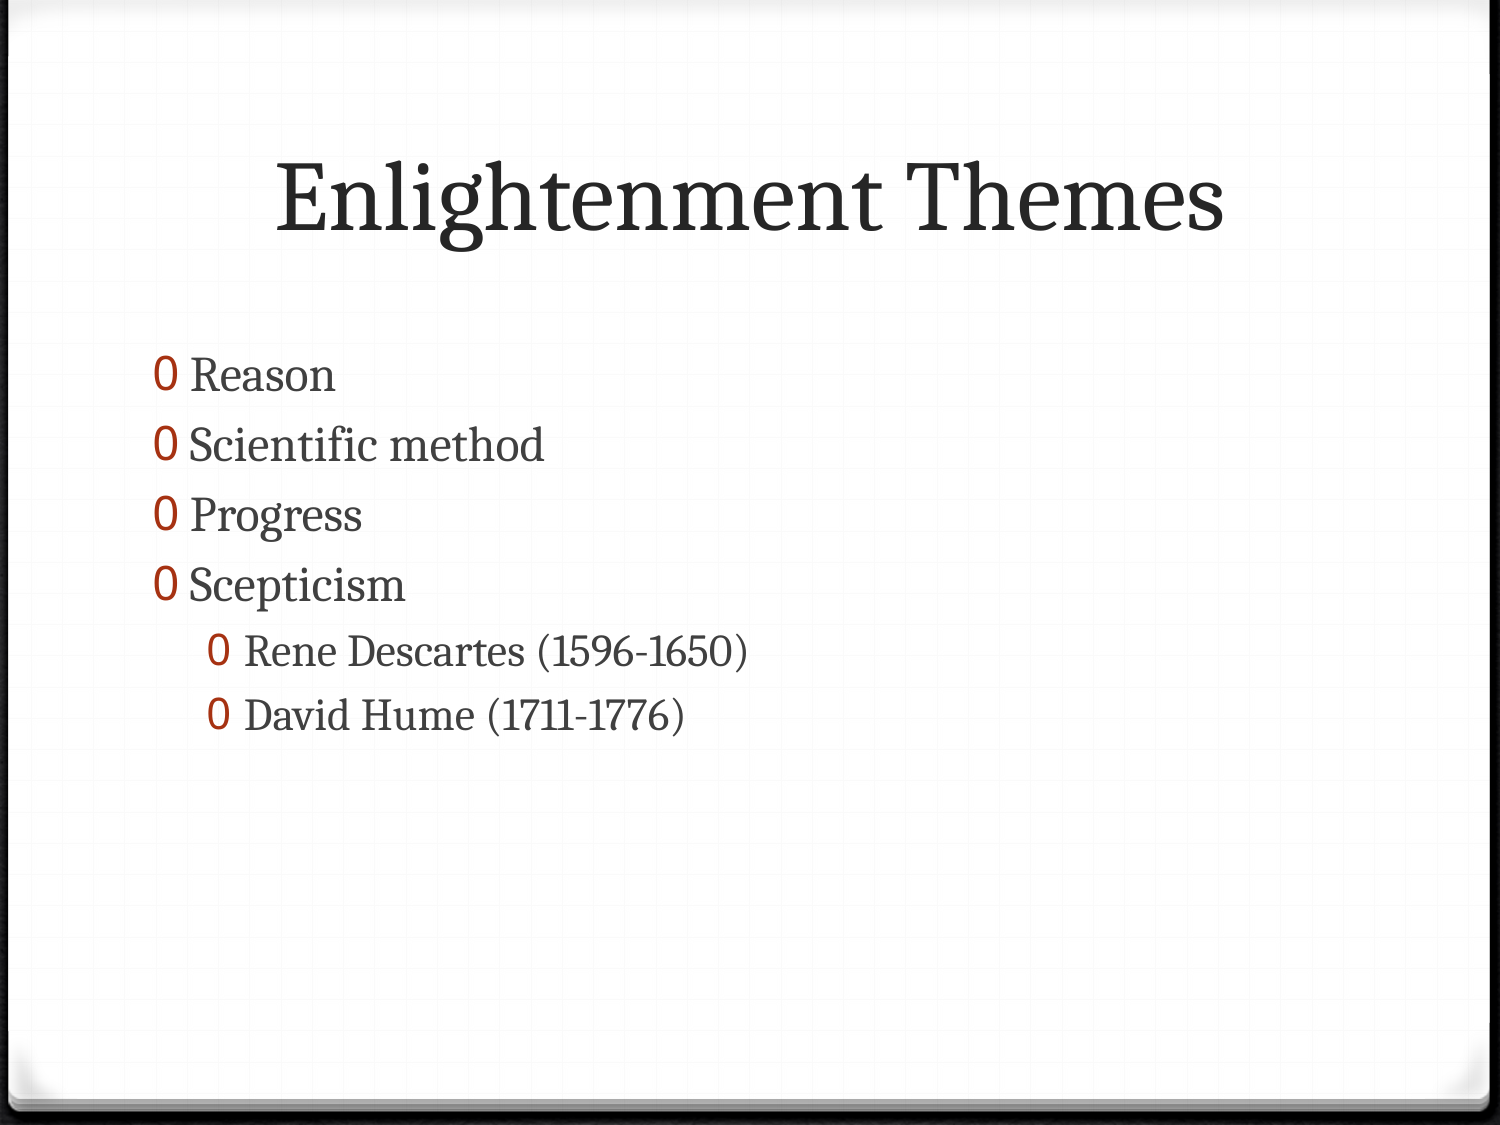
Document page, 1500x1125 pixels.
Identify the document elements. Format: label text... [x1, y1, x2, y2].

title Enlightenment Themes [90, 71, 1410, 309]
list Reason Scientific method Progress Scepticism Rene Descartes (1596-1650) David Hume (1711-1776) [137, 334, 1363, 983]
picture [0, 0, 1500, 1125]
